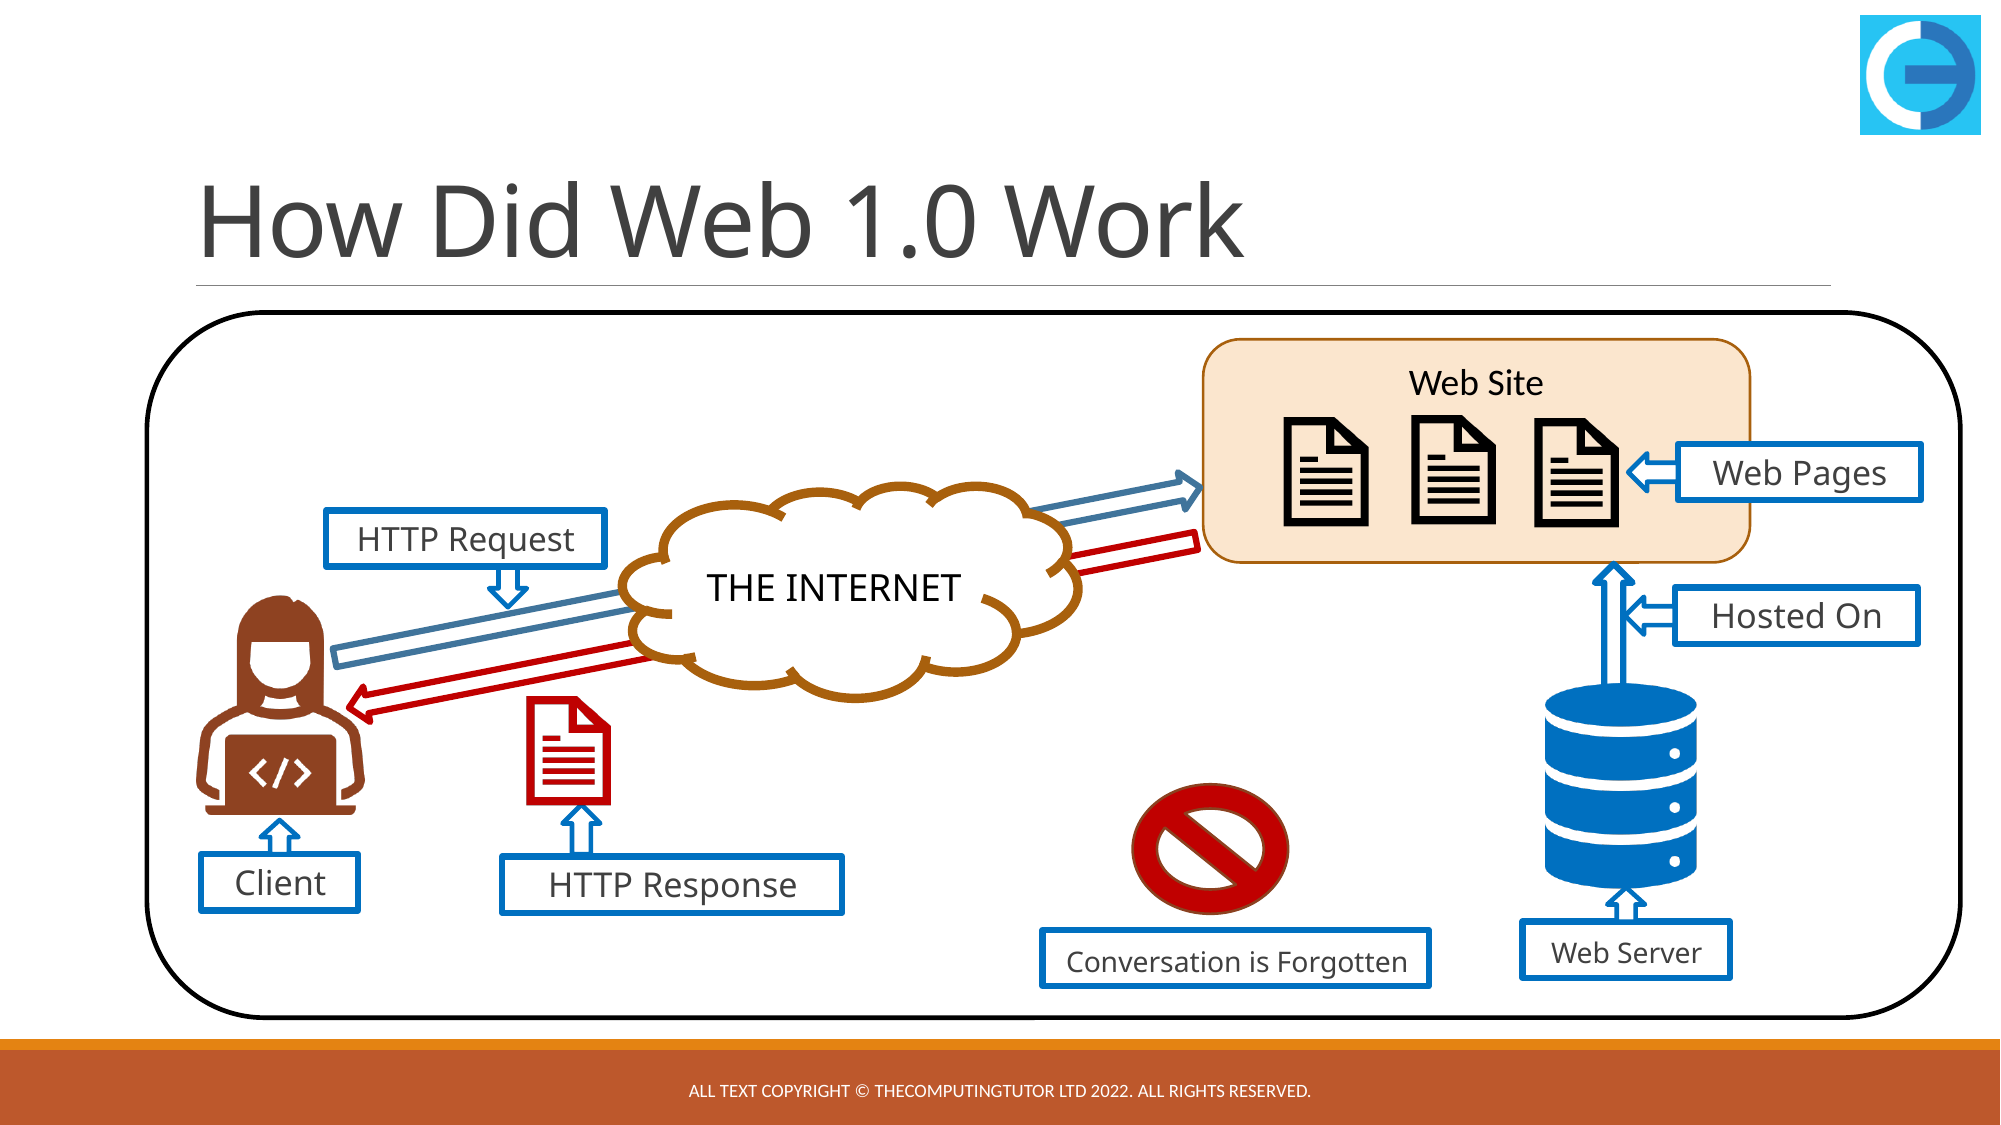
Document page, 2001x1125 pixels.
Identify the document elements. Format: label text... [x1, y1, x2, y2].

picture [503, 684, 635, 817]
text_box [1522, 886, 1731, 979]
picture [155, 572, 404, 821]
footer All text copyright © TheComputingTutor Ltd 2022. All rights Reserved. [604, 1059, 1396, 1120]
picture [1491, 656, 1750, 915]
picture [1860, 15, 1981, 135]
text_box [1624, 586, 1919, 645]
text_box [501, 804, 843, 914]
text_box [1627, 443, 1922, 501]
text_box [200, 819, 359, 912]
title How Did Web 1.0 Work [180, 47, 1830, 285]
text_box [145, 311, 1962, 1019]
picture [1260, 403, 1643, 538]
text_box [325, 509, 606, 608]
